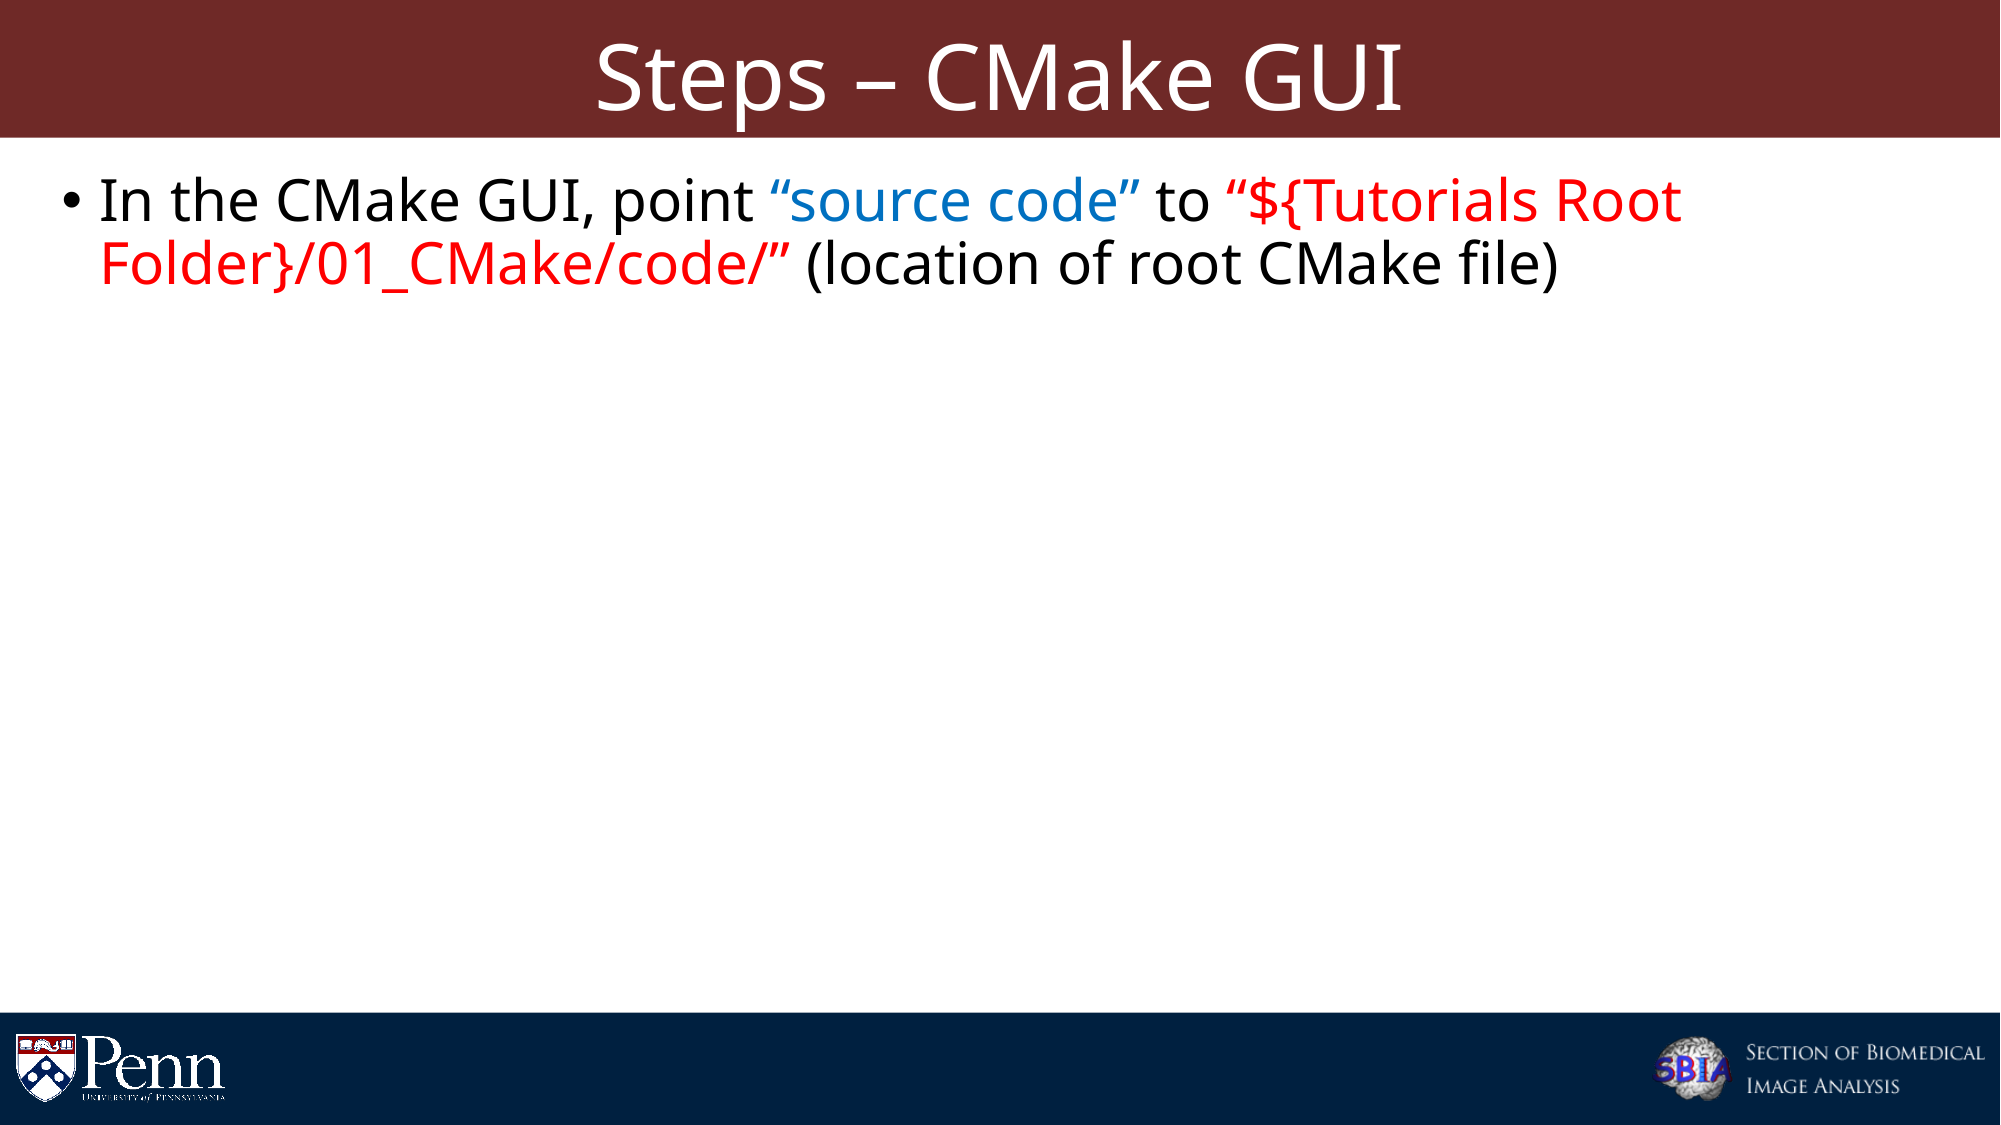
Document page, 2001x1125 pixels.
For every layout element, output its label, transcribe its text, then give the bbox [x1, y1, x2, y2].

picture [16, 1034, 225, 1103]
picture [1652, 1035, 1985, 1102]
title Steps – CMake GUI [46, 0, 1954, 138]
list In the CMake GUI, point “source code” to “${Tutorials Root Folder}/01_CMake/code/” (location of root CMake file) [46, 164, 1954, 988]
